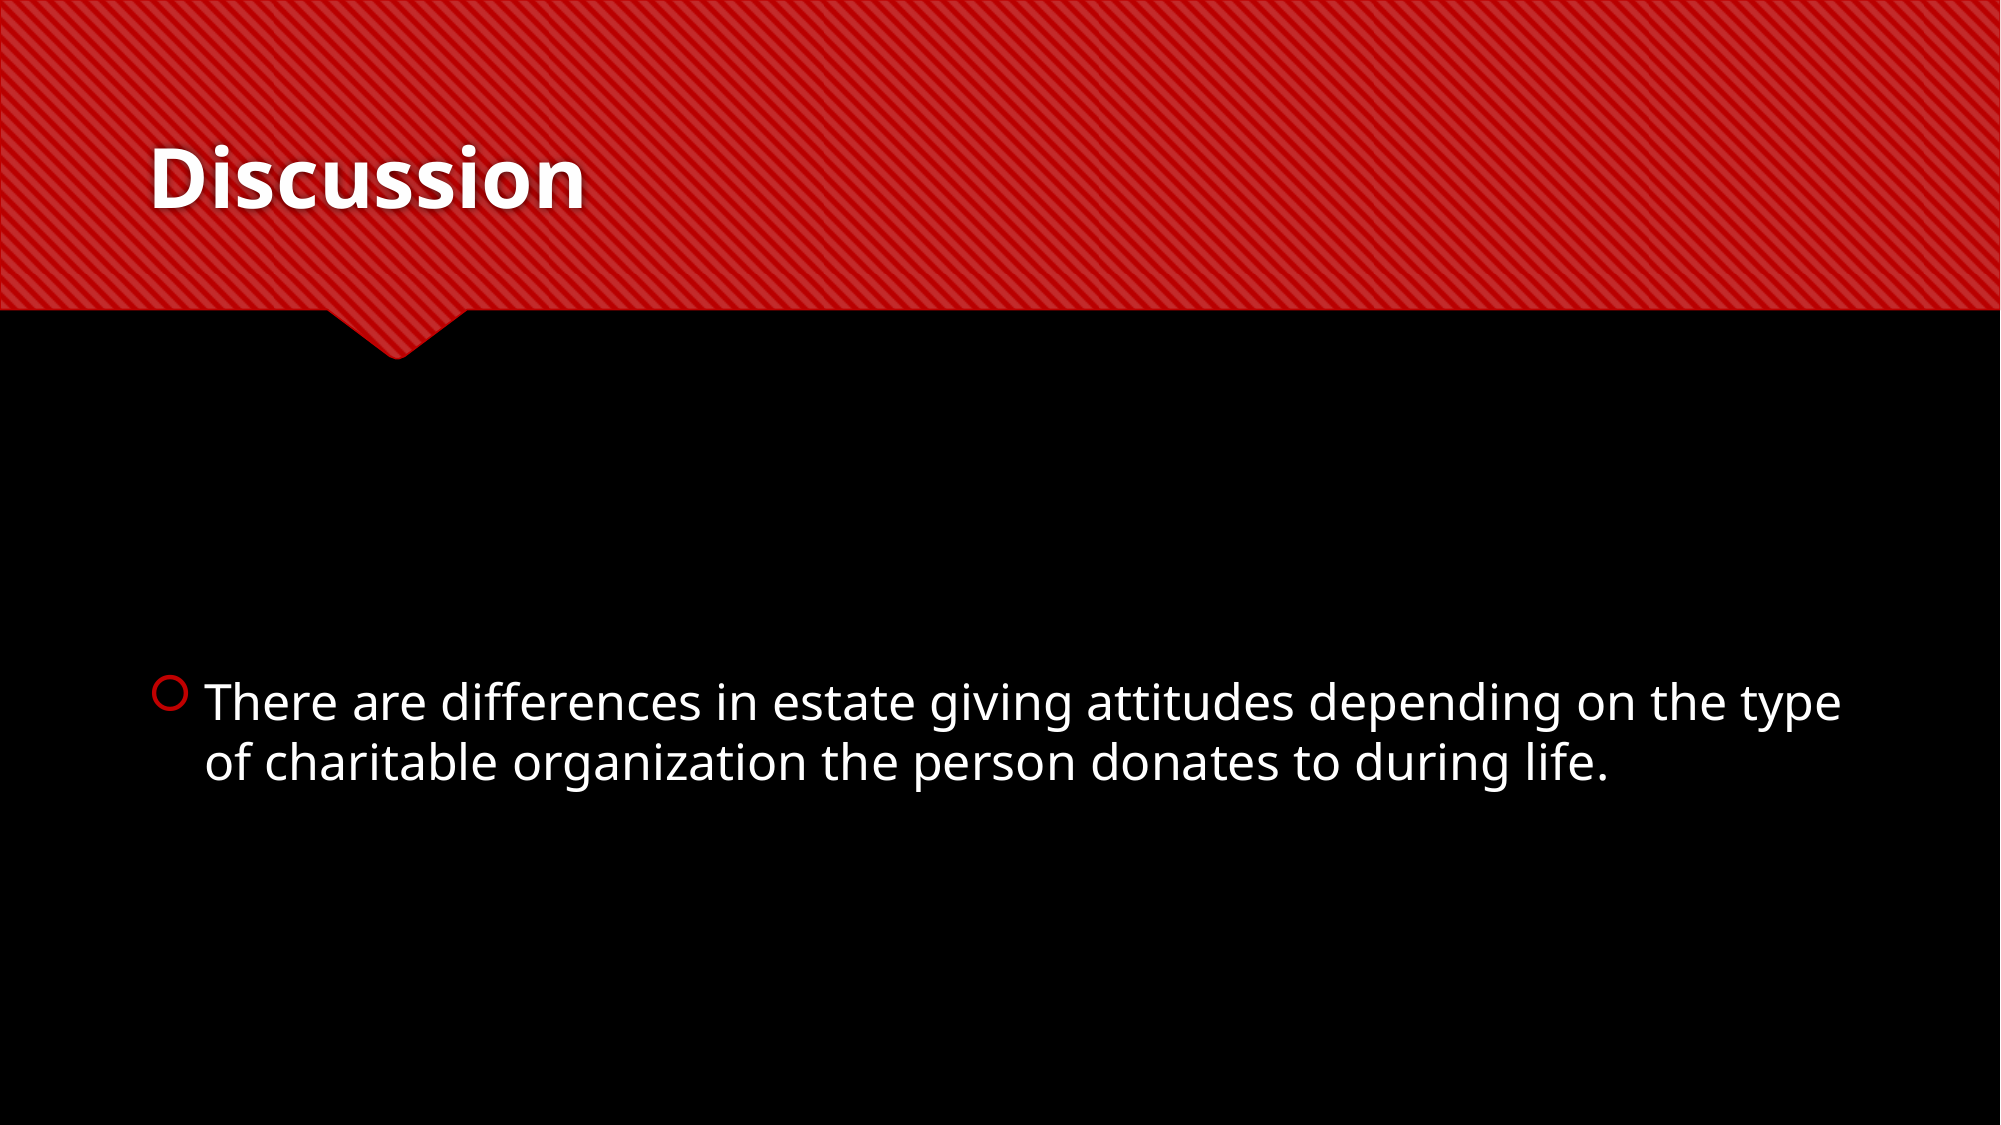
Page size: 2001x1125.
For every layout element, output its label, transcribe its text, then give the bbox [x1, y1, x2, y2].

list There are differences in estate giving attitudes depending on the type of charitable organization the person donates to during life. [132, 431, 1865, 1029]
title Discussion [132, 73, 1868, 233]
